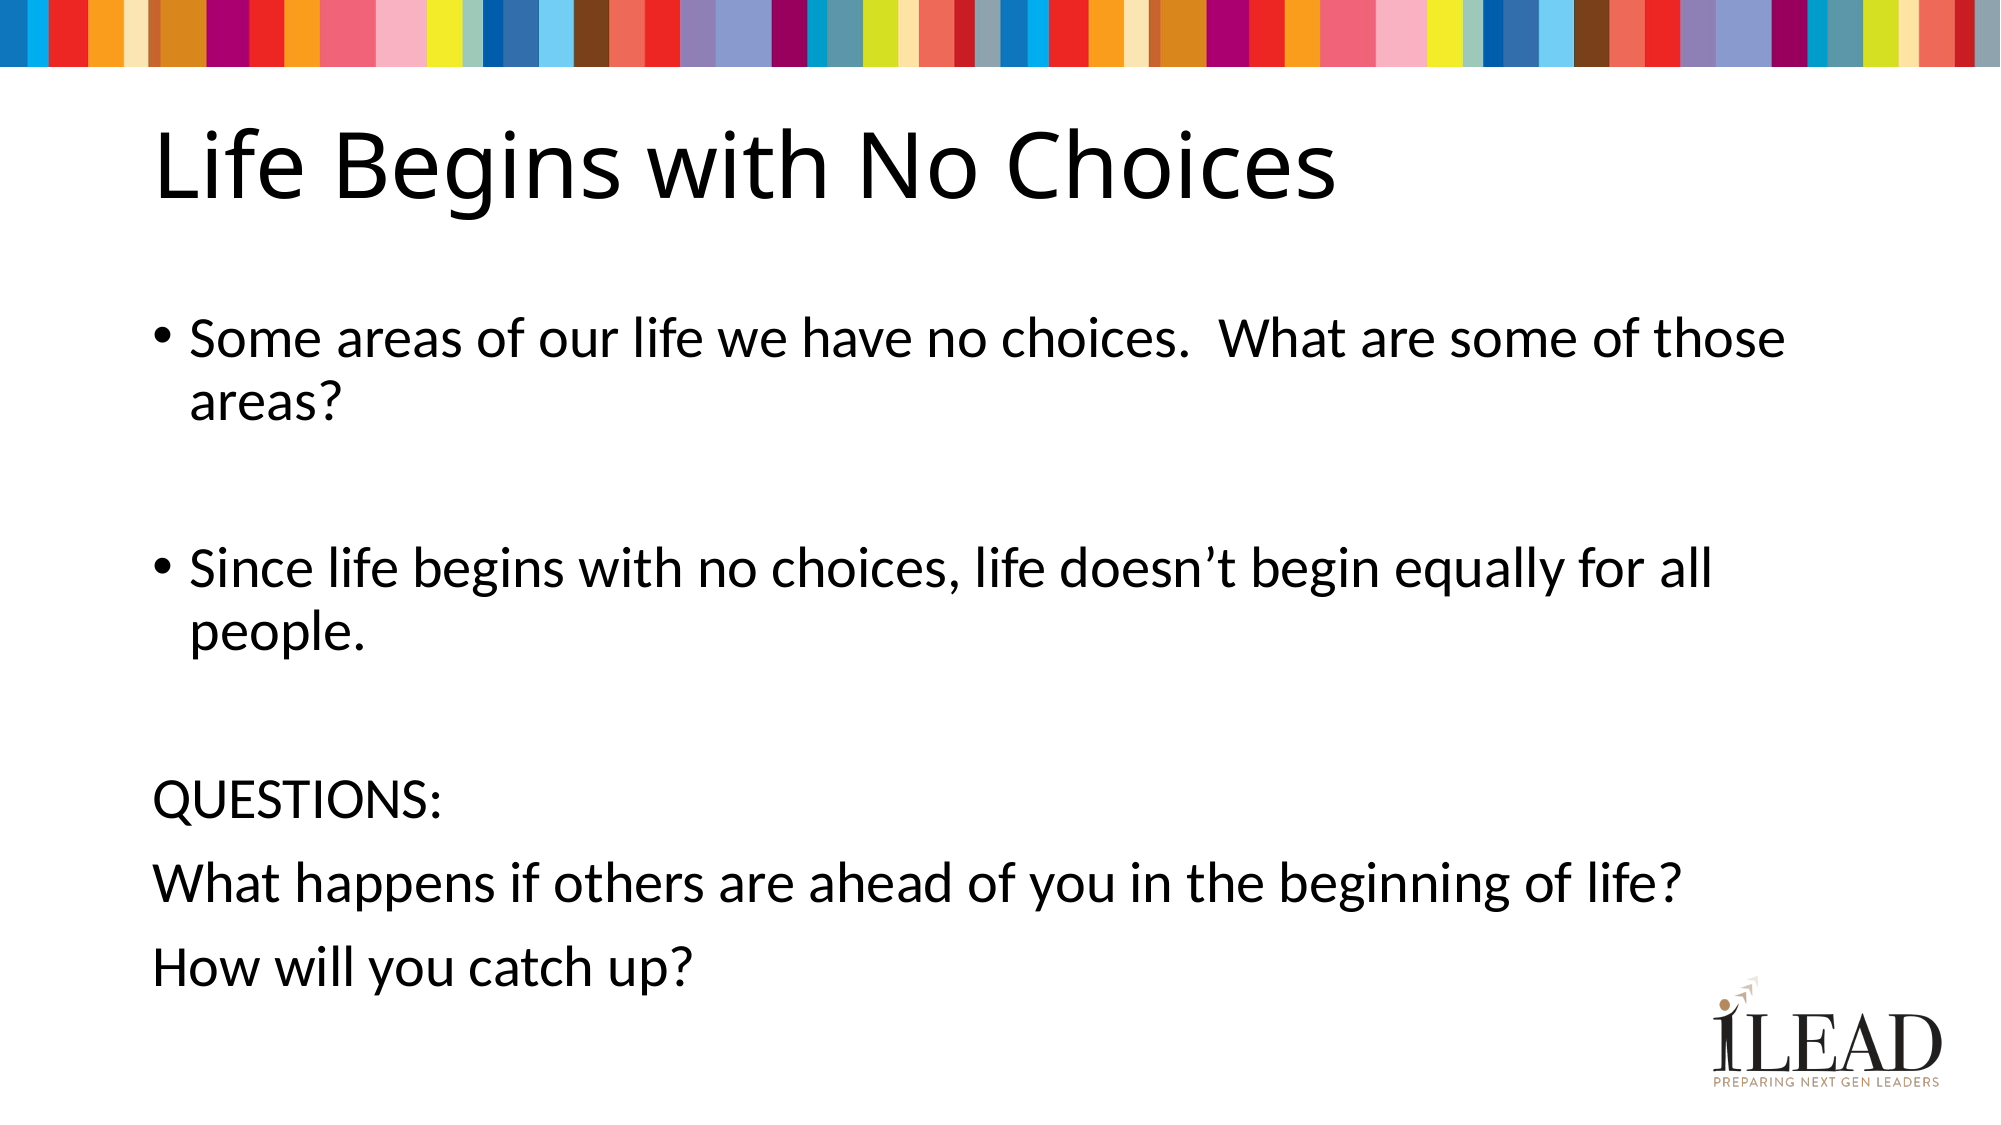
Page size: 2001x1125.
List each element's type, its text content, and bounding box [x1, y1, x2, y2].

list Some areas of our life we have no choices. What are some of those areas? Since life begins with no choices, life doesn’t begin equally for all people. QUESTIONS: What happens if others are ahead of you in the beginning of life? How will you catch up? [137, 299, 1863, 1014]
picture [0, 0, 26, 67]
title Life Begins with No Choices [137, 67, 1863, 278]
picture [48, 0, 808, 67]
picture [1828, 0, 2000, 67]
picture [828, 0, 1026, 67]
picture [1048, 0, 1808, 67]
picture [1709, 972, 1945, 1091]
